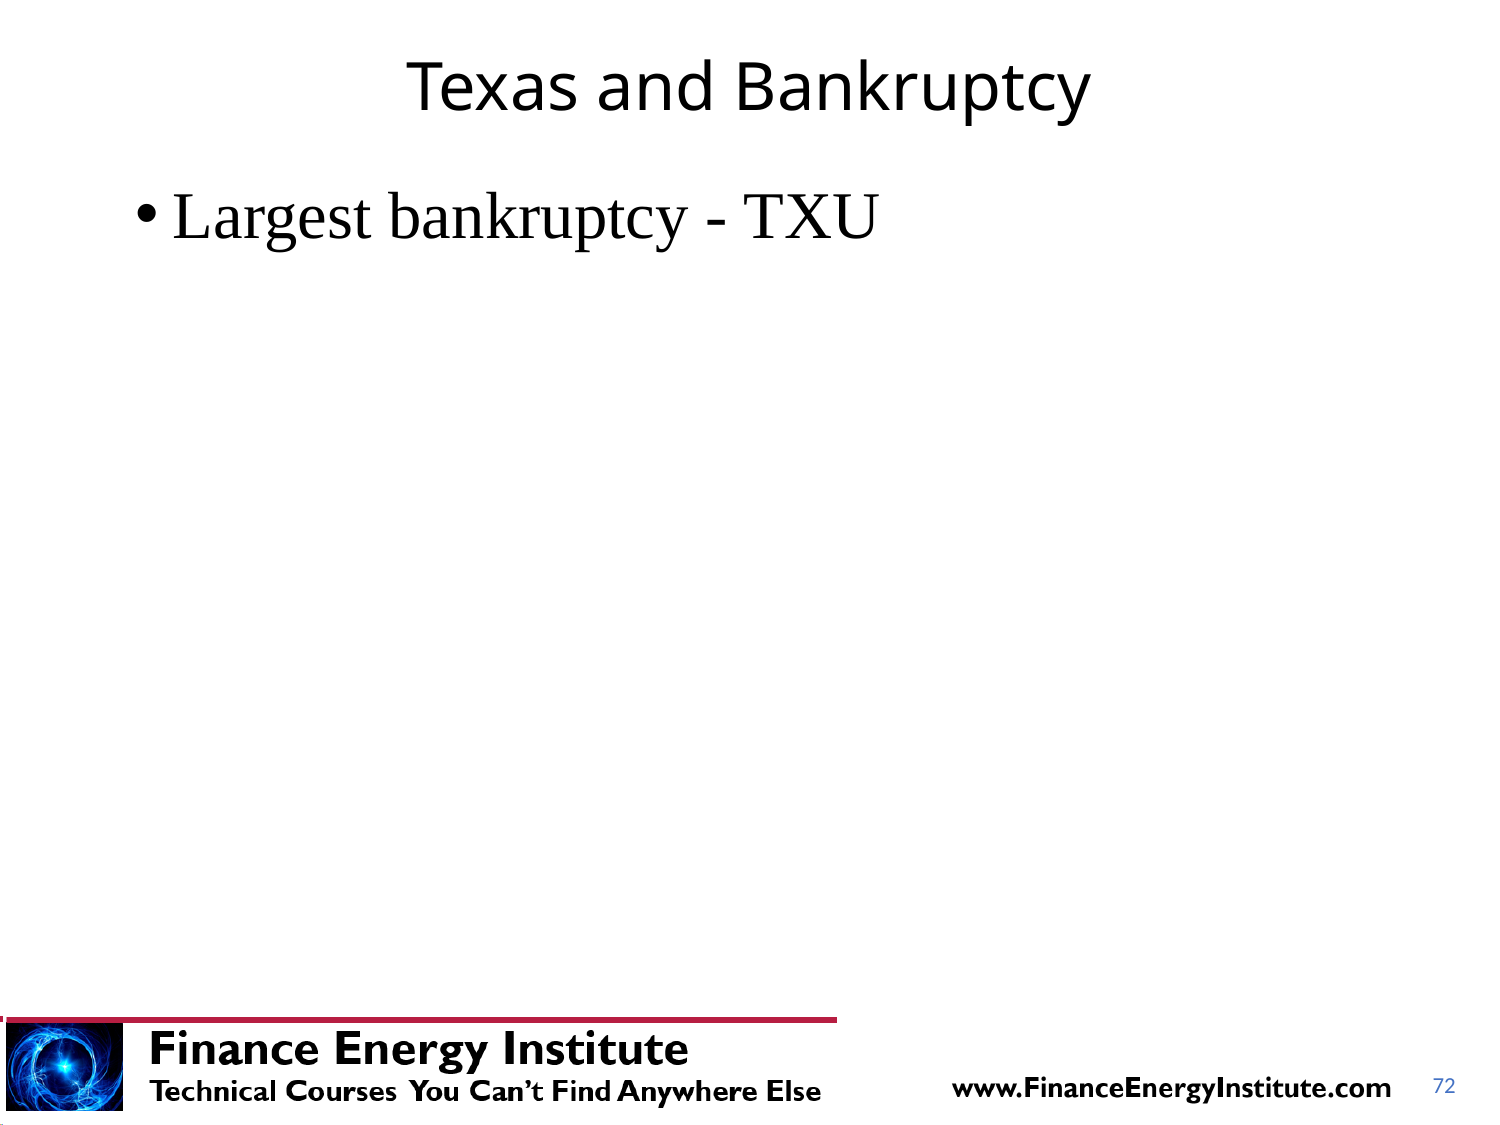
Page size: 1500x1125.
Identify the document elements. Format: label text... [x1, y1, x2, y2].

slide_number 72 [1399, 1063, 1490, 1108]
list Largest bankruptcy - TXU [120, 173, 1417, 980]
picture [947, 1071, 1399, 1108]
title Texas and Bankruptcy [120, 32, 1378, 146]
picture [0, 1006, 837, 1125]
